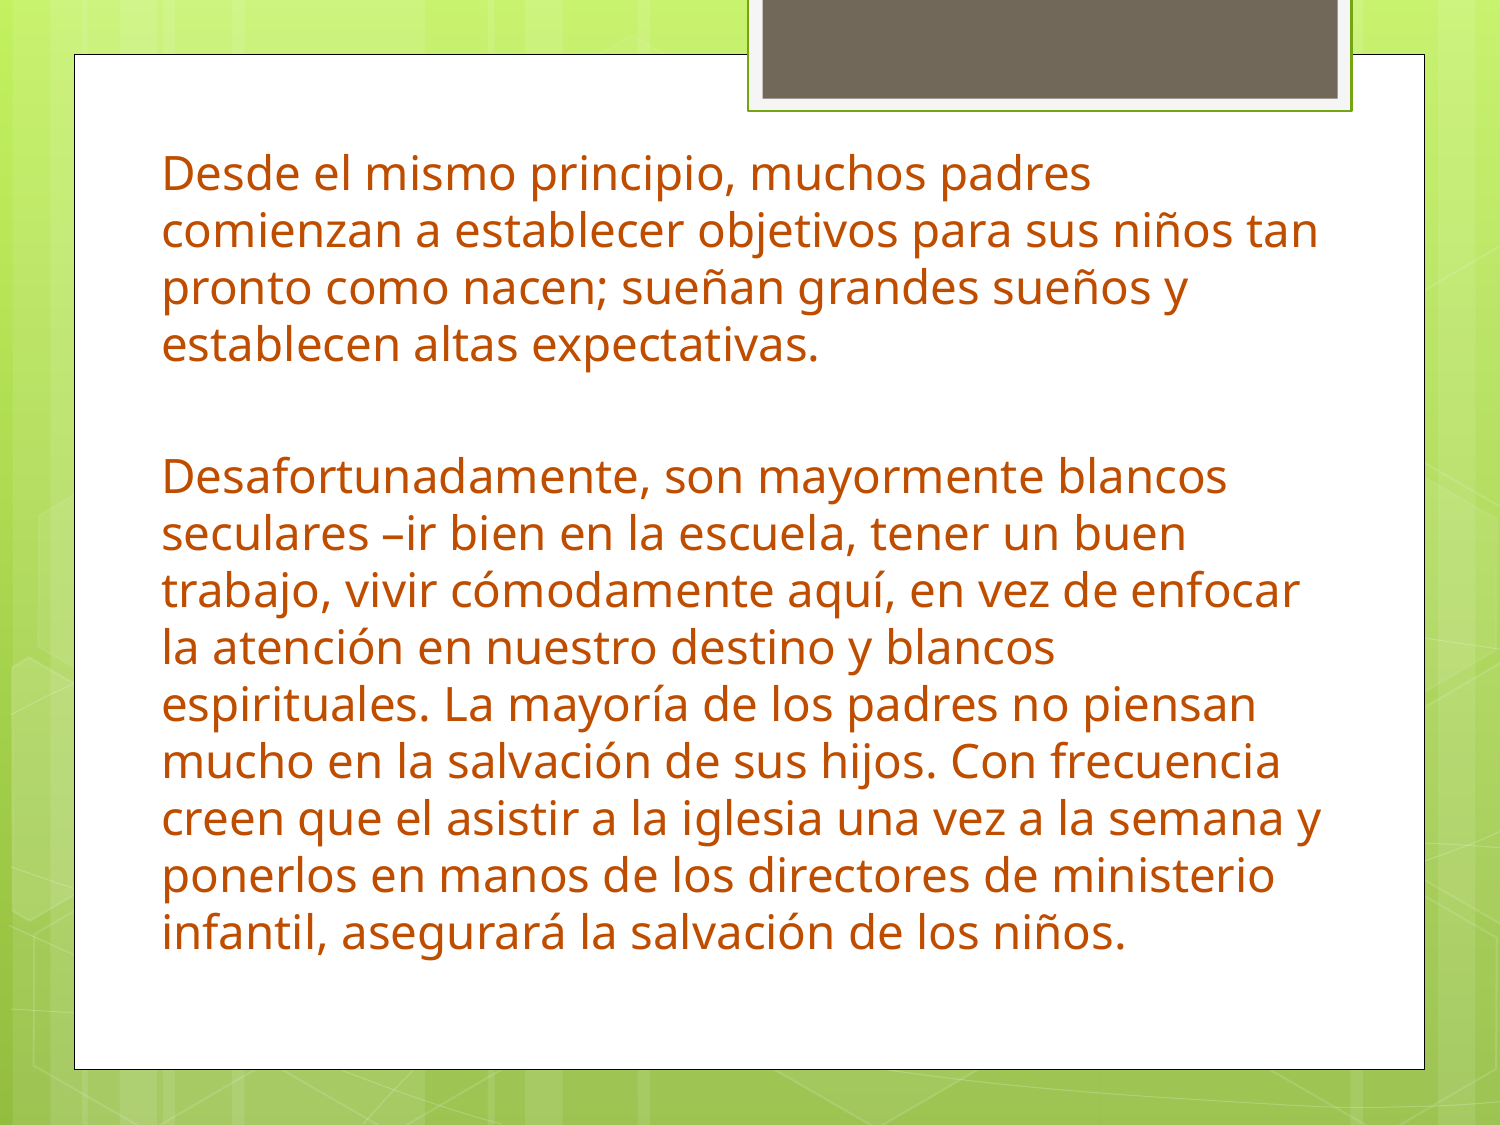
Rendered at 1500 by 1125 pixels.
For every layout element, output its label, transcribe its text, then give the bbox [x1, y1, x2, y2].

list Desde el mismo principio, muchos padres comienzan a establecer objetivos para sus niños tan pronto como nacen; sueñan grandes sueños y establecen altas expectativas. Desafortunadamente, son mayormente blancos seculares –ir bien en la escuela, tener un buen trabajo, vivir cómodamente aquí, en vez de enfocar la atención en nuestro destino y blancos espirituales. La mayoría de los padres no piensan mucho en la salvación de sus hijos. Con frecuencia creen que el asistir a la iglesia una vez a la semana y ponerlos en manos de los directores de ministerio infantil, asegurará la salvación de los niños. [134, 135, 1339, 1048]
